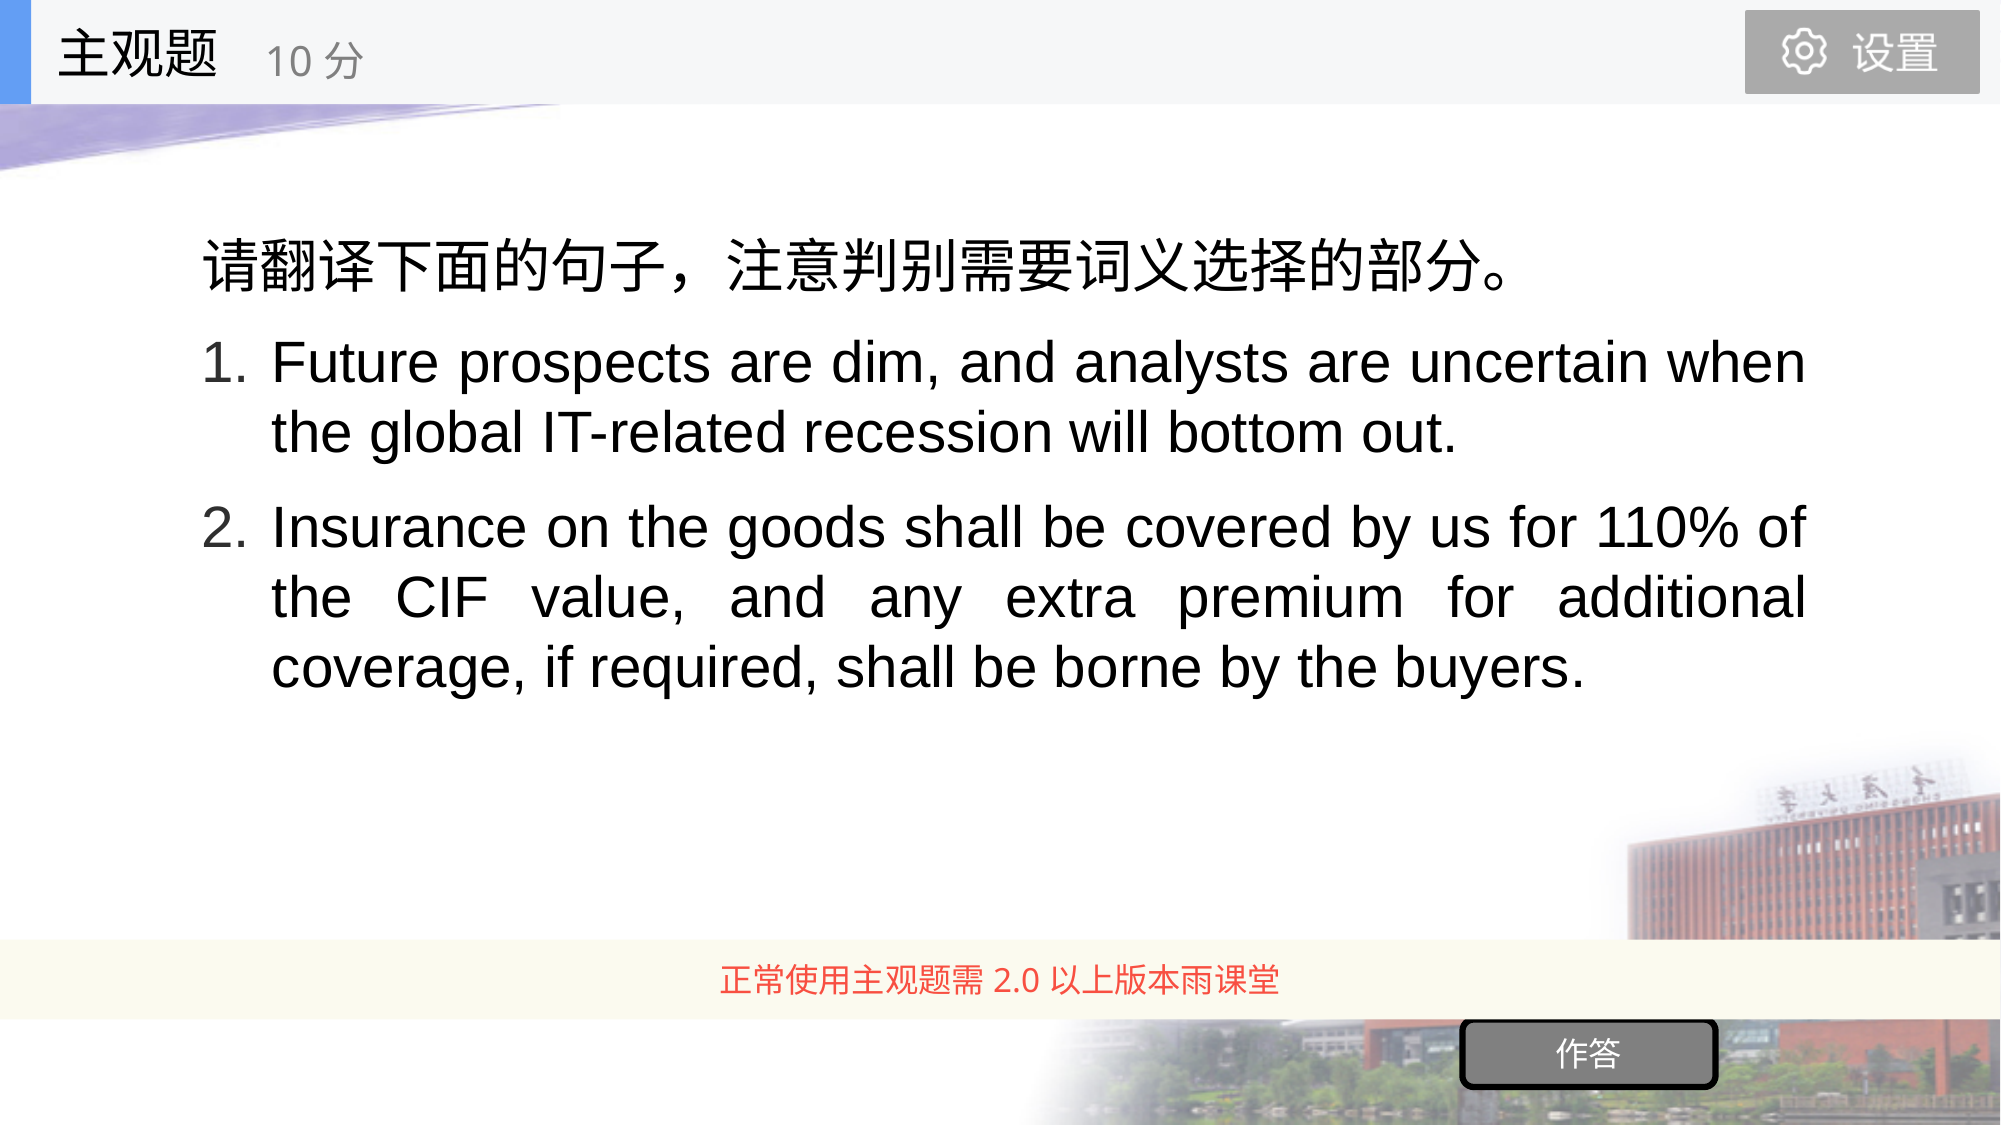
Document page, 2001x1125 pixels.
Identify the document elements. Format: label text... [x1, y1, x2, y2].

text_box 请翻译下面的句子，注意判别需要词义选择的部分。 Future prospects are dim, and analysts are uncertain when the global IT-related recession will bottom out. Insurance on the goods shall be covered by us for 110% of the CIF value, and any extra premium for additional coverage, if required, shall be borne by the buyers. [186, 143, 1824, 863]
text_box 正常使用主观题需2.0以上版本雨课堂 [0, 938, 2000, 1021]
picture [0, 0, 2001, 1125]
picture [1745, 10, 1980, 94]
text_box 作答 [1461, 1021, 1717, 1089]
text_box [0, 0, 2000, 105]
